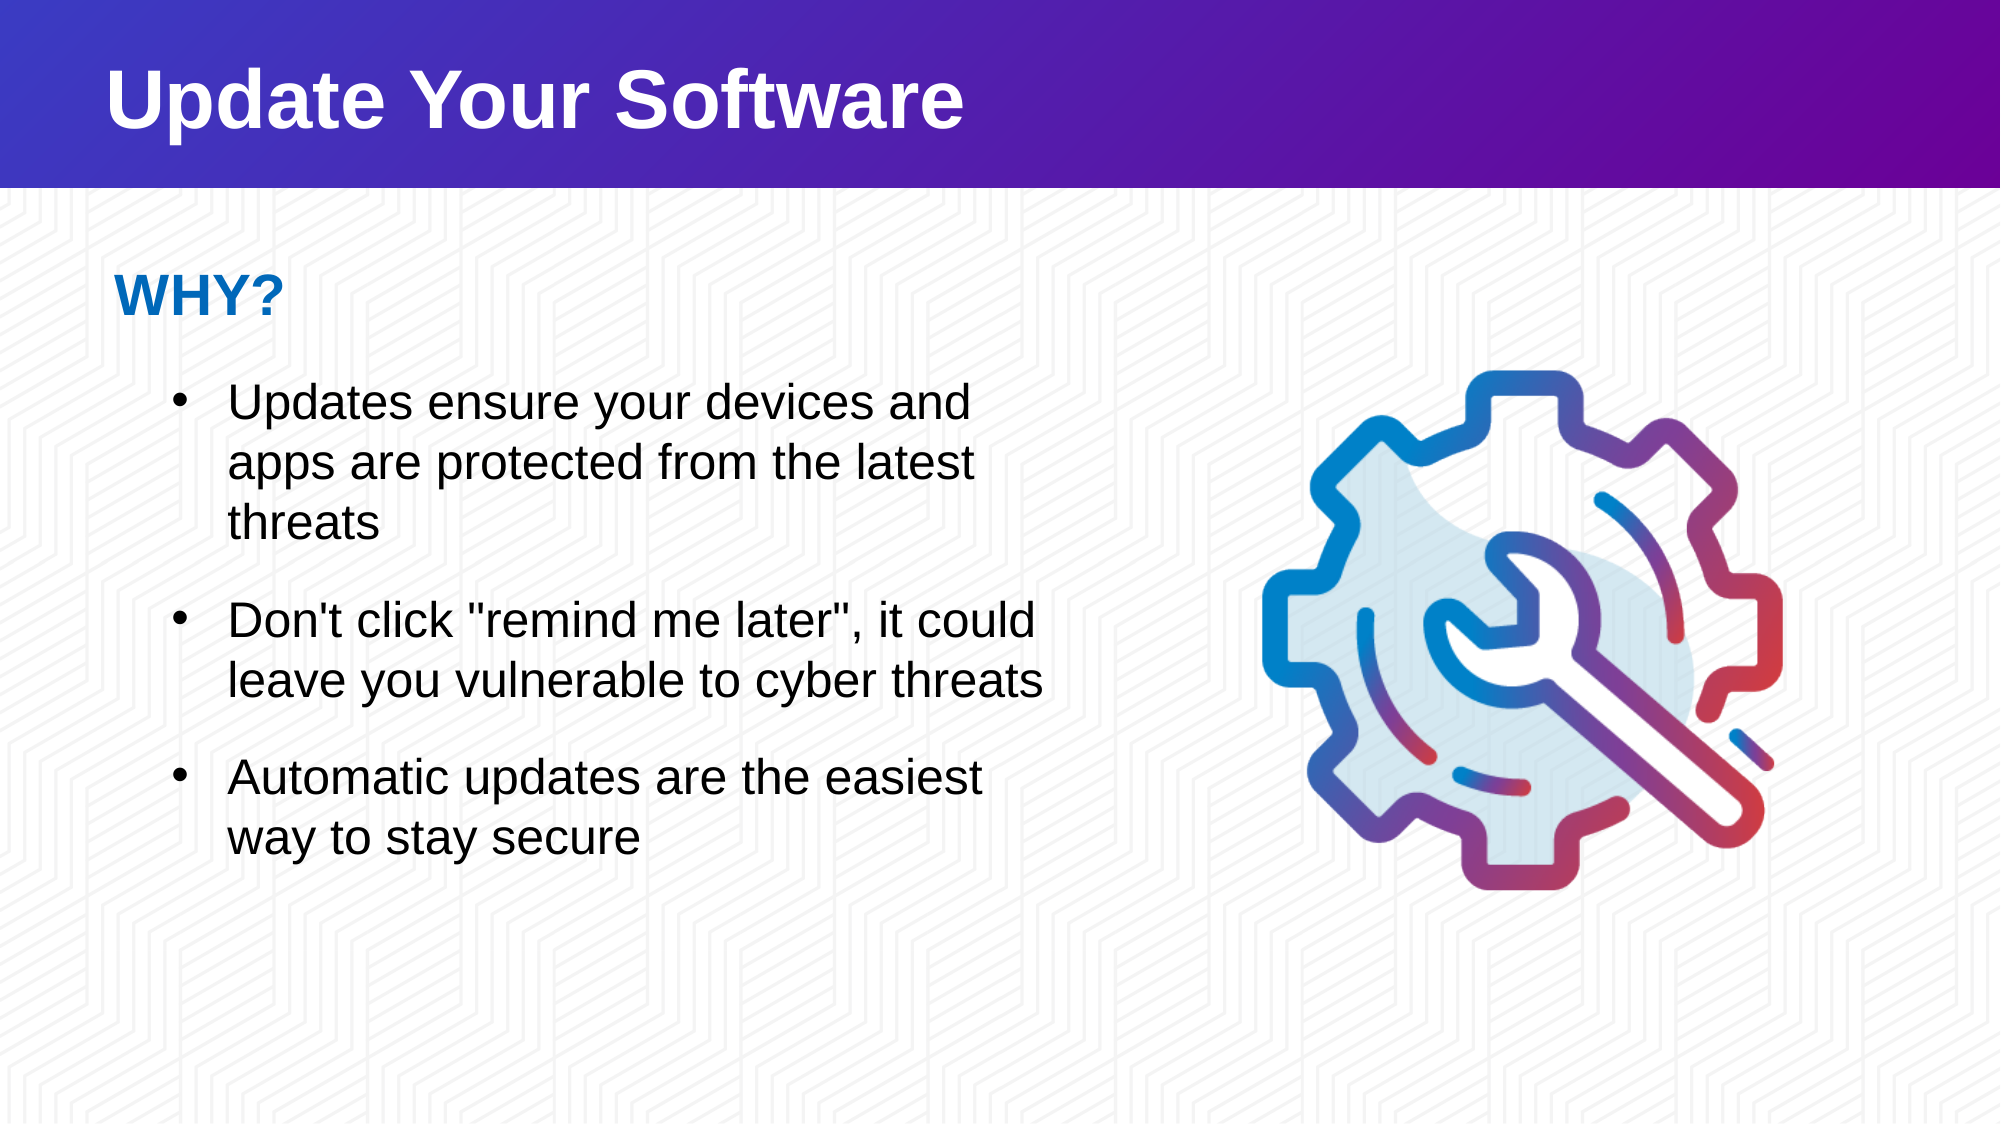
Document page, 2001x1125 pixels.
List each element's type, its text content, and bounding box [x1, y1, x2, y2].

text_box Updates ensure your devices and apps are protected from the latest threats Don't click "remind me later", it could leave you vulnerable to cyber threats Automatic updates are the easiest way to stay secure [118, 362, 1068, 1113]
text_box WHY? [99, 249, 1109, 335]
title Update Your Software [0, 0, 2000, 188]
picture [0, 0, 2001, 1125]
